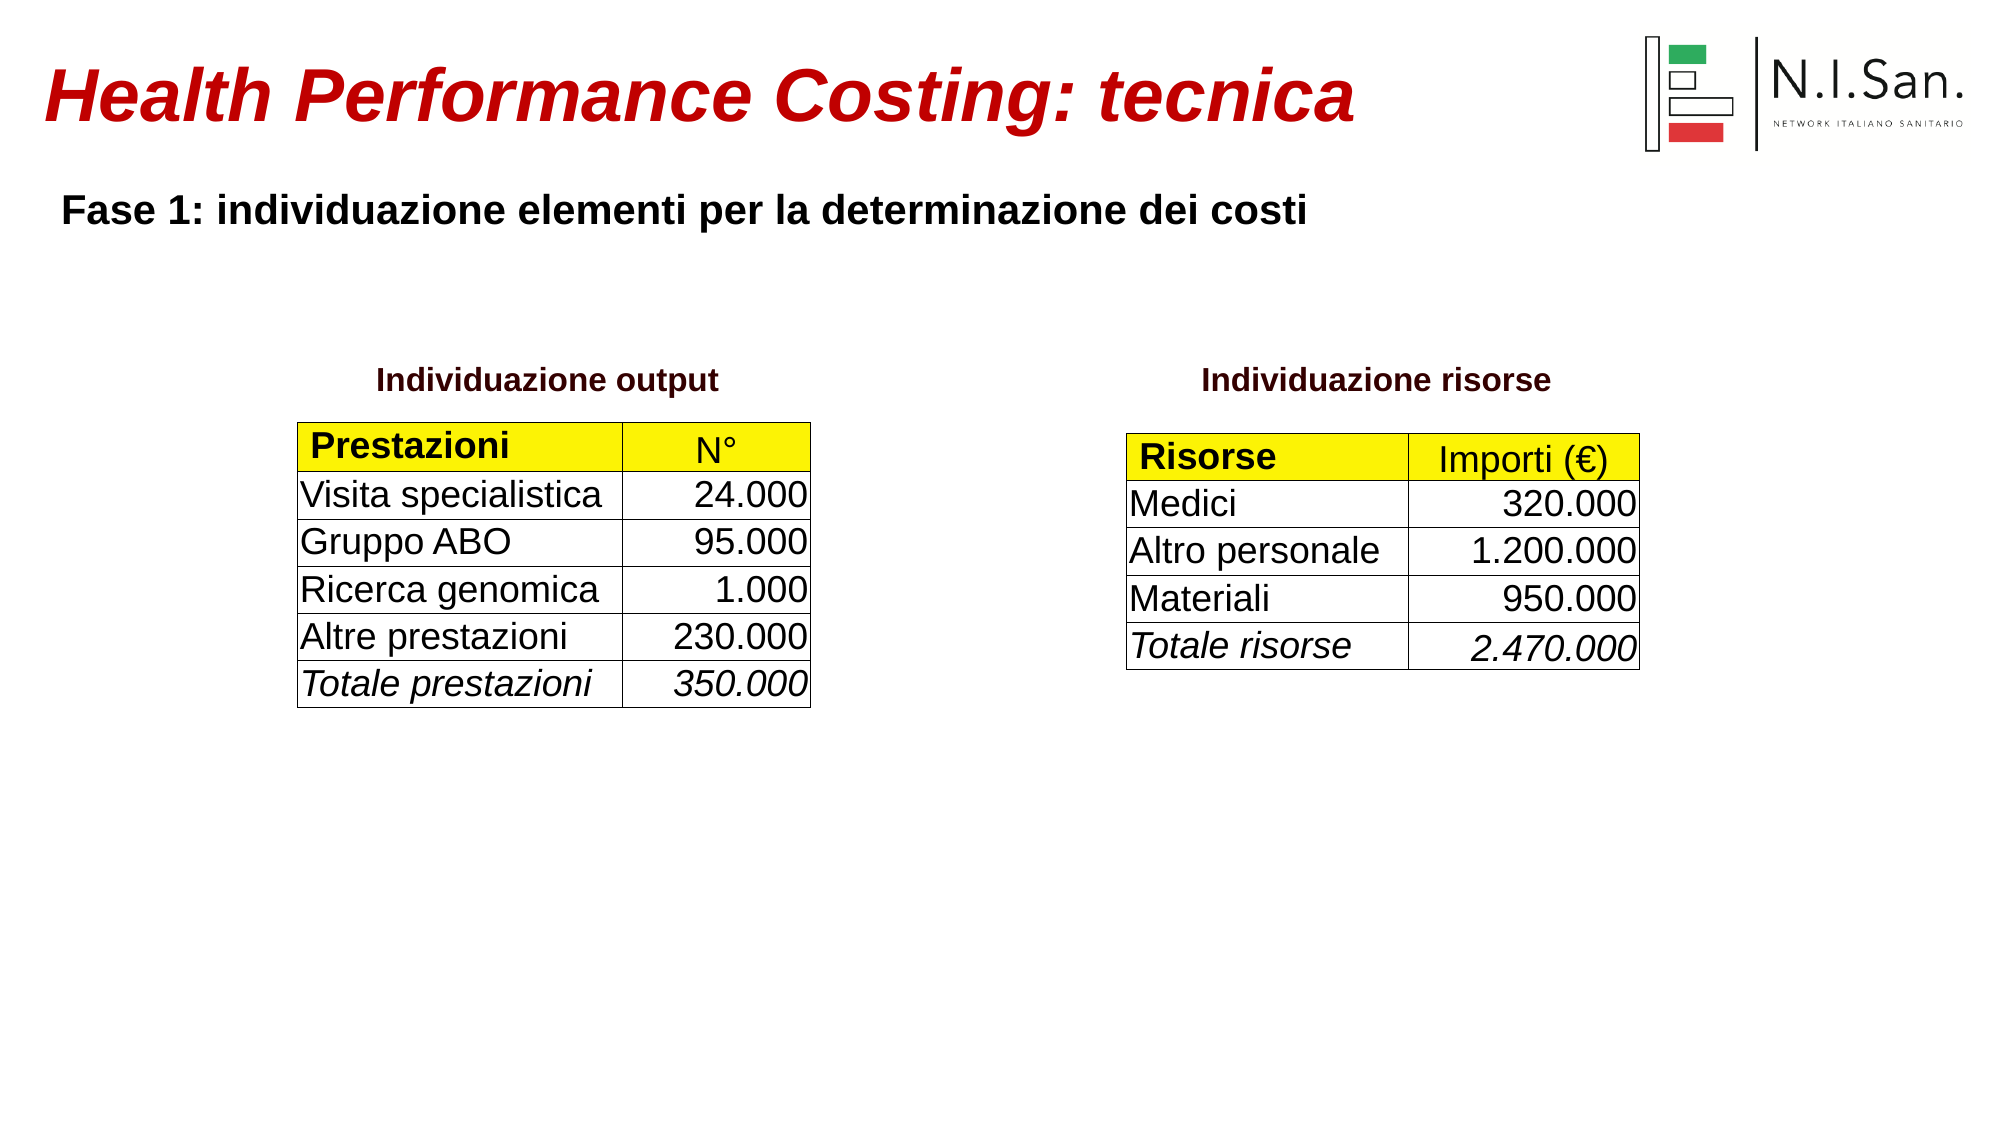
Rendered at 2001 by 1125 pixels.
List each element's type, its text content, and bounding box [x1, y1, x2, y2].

table_header Risorse [1127, 434, 1408, 480]
picture [1639, 23, 1971, 166]
table_cell 320.000 [1409, 481, 1639, 527]
table_cell 95.000 [623, 520, 810, 566]
table_cell Altre prestazioni [298, 614, 622, 660]
table_cell Totale prestazioni [298, 661, 622, 707]
table_cell Altro personale [1127, 528, 1408, 575]
table_cell Medici [1127, 481, 1408, 527]
table_cell Materiali [1127, 576, 1408, 622]
table_cell 1.000 [623, 567, 810, 613]
table_cell 230.000 [623, 614, 810, 660]
table_cell Totale risorse [1127, 623, 1408, 669]
table_cell 1.200.000 [1409, 528, 1639, 575]
table_header Prestazioni [298, 423, 622, 471]
text_box Individuazione risorse [1126, 351, 1627, 406]
table_header Importi (€) [1409, 434, 1639, 480]
text_box Health Performance Costing: tecnica [29, 41, 1639, 142]
table_header N° [623, 423, 810, 471]
table_cell 2.470.000 [1409, 623, 1639, 669]
table_cell 950.000 [1409, 576, 1639, 622]
table_cell Visita specialistica [298, 472, 622, 519]
text_box Fase 1: individuazione elementi per la determinazione dei costi [46, 175, 1956, 241]
text_box Individuazione output [297, 351, 798, 406]
table_cell 24.000 [623, 472, 810, 519]
table_cell 350.000 [623, 661, 810, 707]
table_cell Ricerca genomica [298, 567, 622, 613]
table_cell Gruppo ABO [298, 520, 622, 566]
